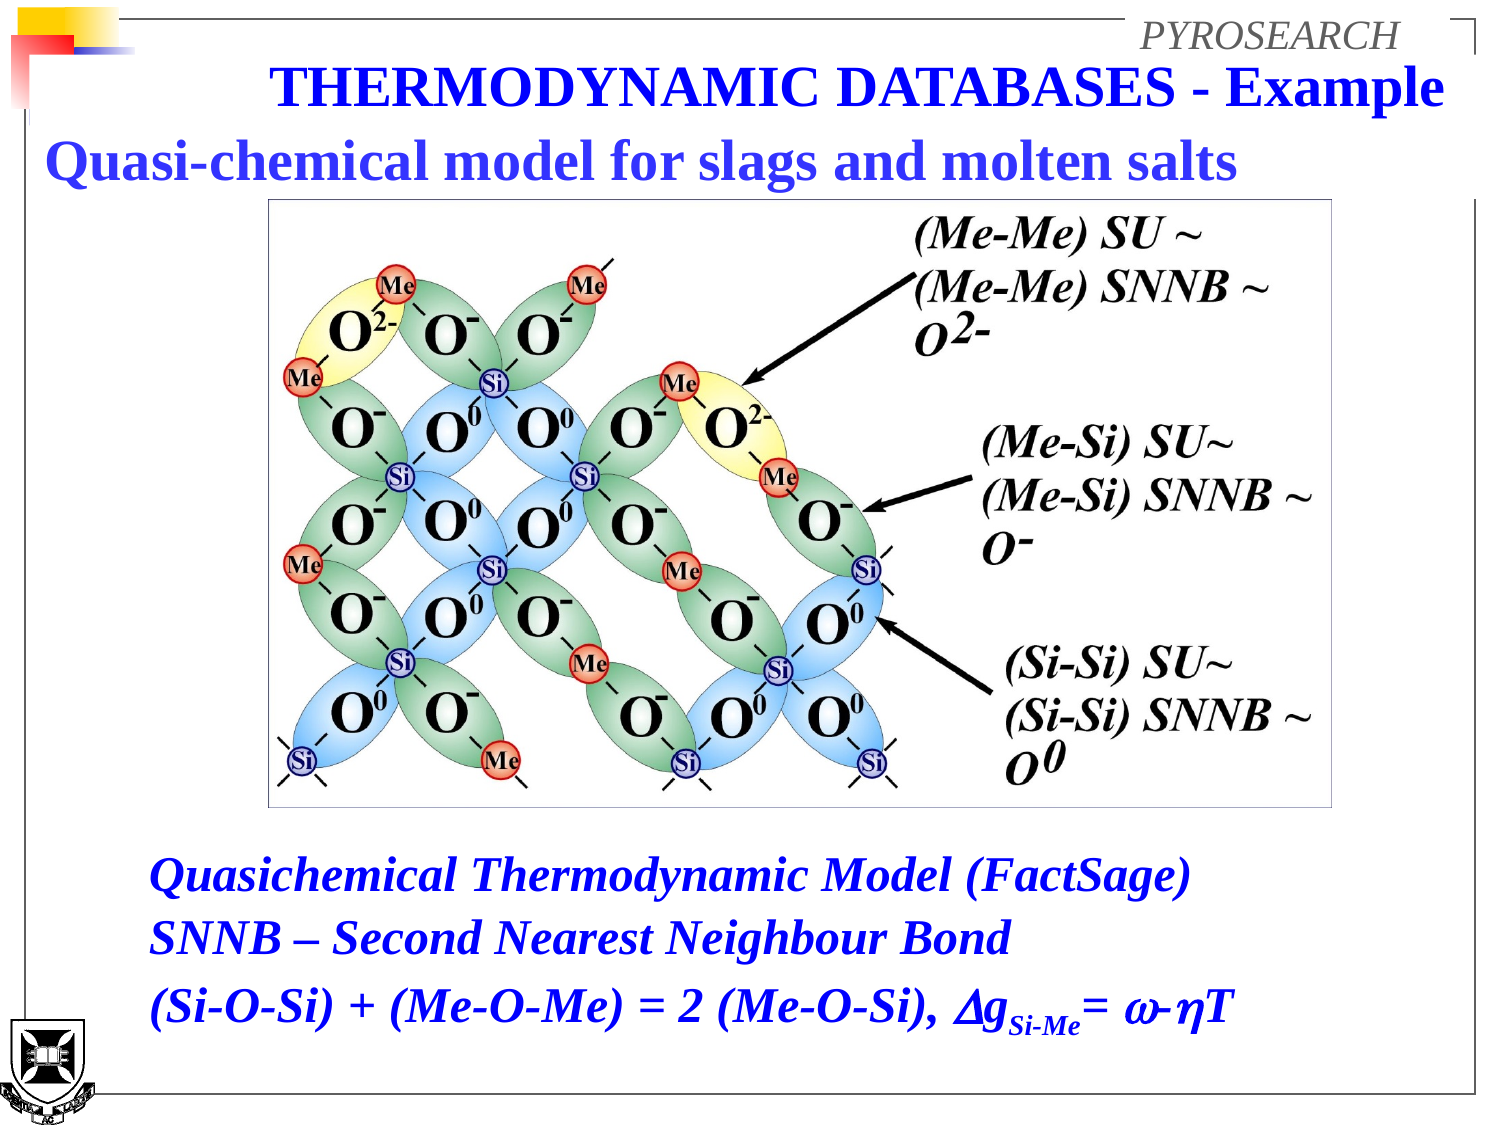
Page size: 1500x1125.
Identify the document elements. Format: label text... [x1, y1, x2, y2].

picture [268, 199, 1332, 808]
text_box Quasichemical Thermodynamic Model (FactSage) SNNB – Second Nearest Neighbour Bond (Si-O-Si) + (Me-O-Me) = 2 (Me-O-Si), DgSi-Me= w-hT [134, 846, 1399, 1042]
text_box THERMODYNAMIC DATABASES - Example Quasi-chemical model for slags and molten salts [29, 54, 1500, 199]
